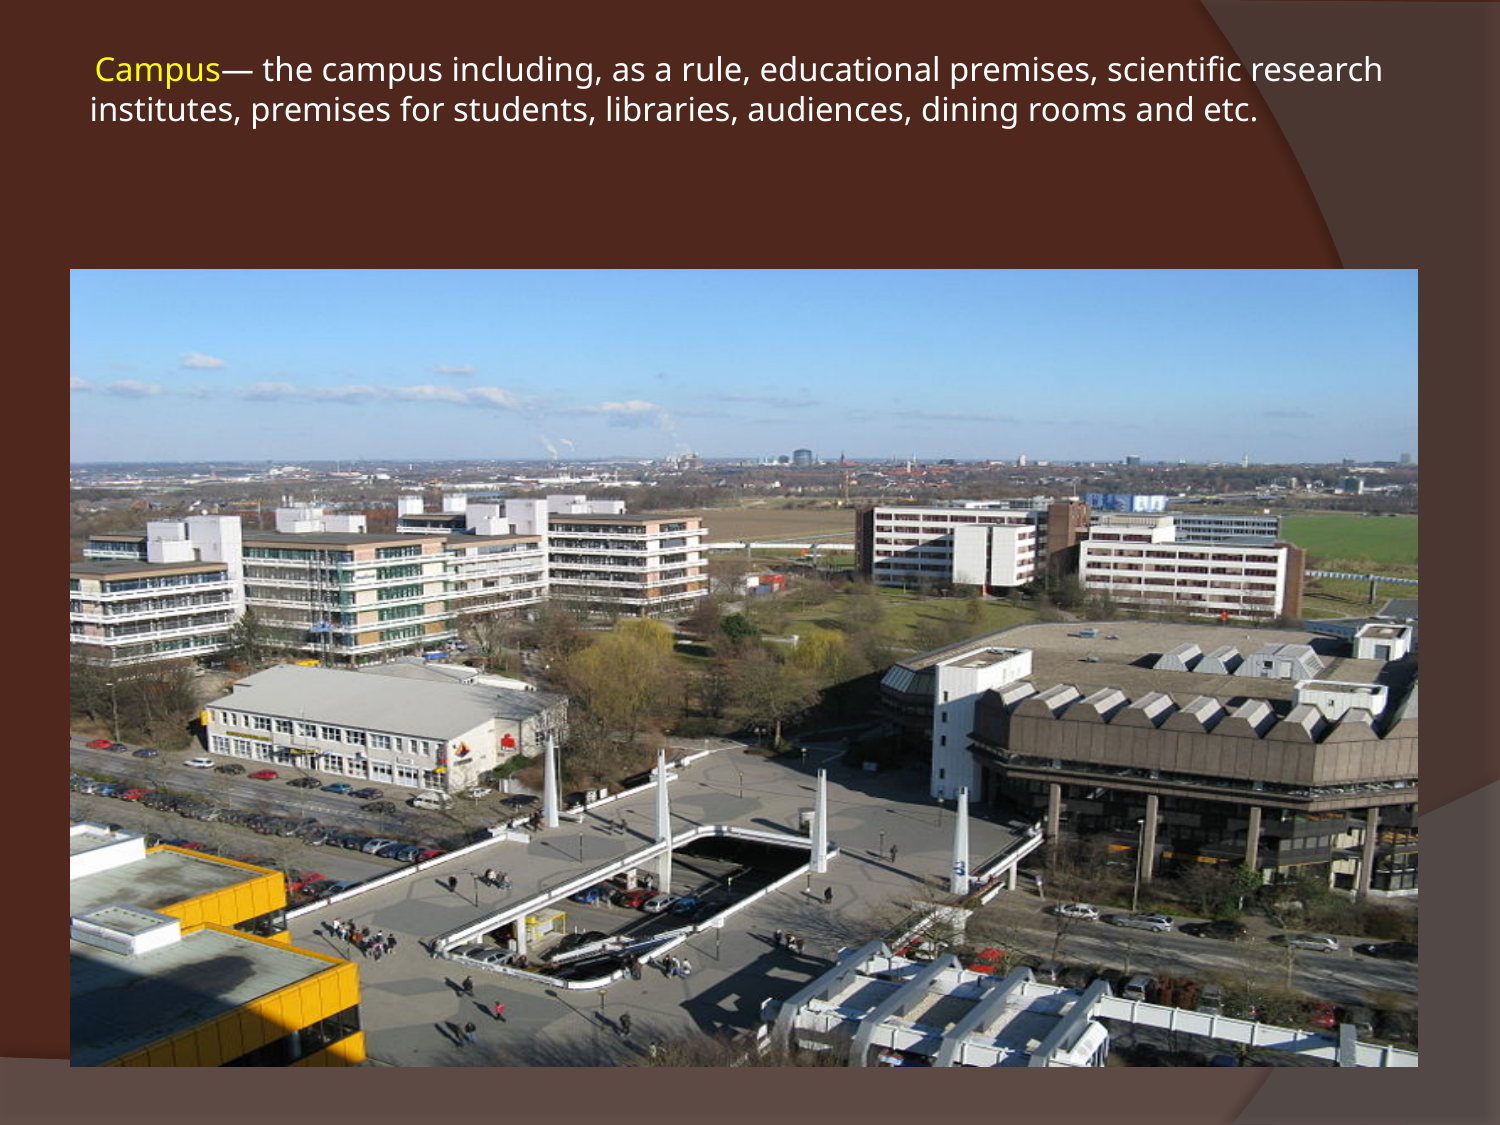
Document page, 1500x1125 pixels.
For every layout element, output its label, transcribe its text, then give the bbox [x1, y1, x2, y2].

picture [70, 269, 1419, 1067]
title Campus— the campus including, as a rule, educational premises, scientific research institutes, premises for students, libraries, audiences, dining rooms and etc. [82, 23, 1418, 233]
